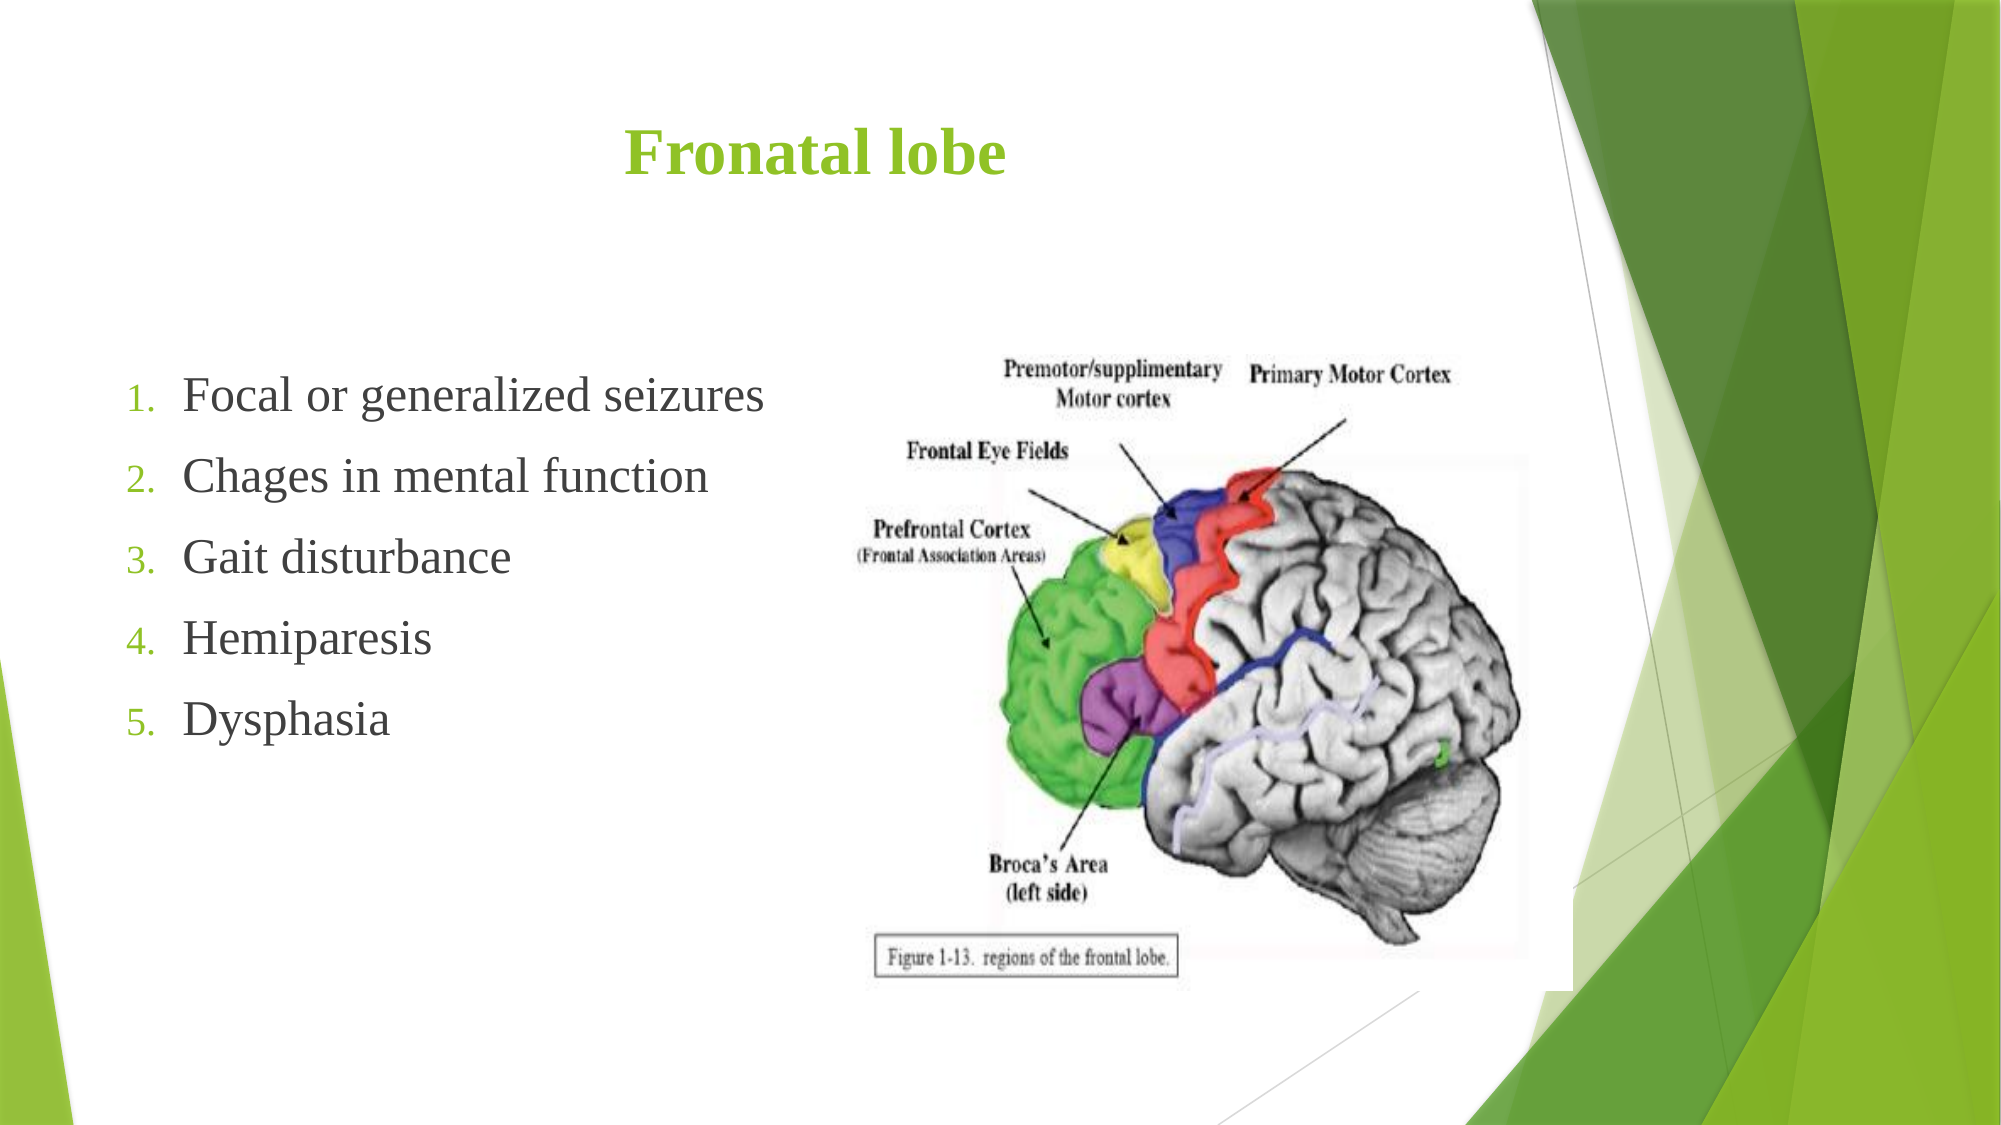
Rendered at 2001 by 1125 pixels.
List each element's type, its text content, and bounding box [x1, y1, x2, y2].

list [838, 353, 1574, 992]
list Focal or generalized seizures Chages in mental function Gait disturbance Hemiparesis Dysphasia [111, 354, 798, 992]
title Fronatal lobe [111, 99, 1522, 262]
